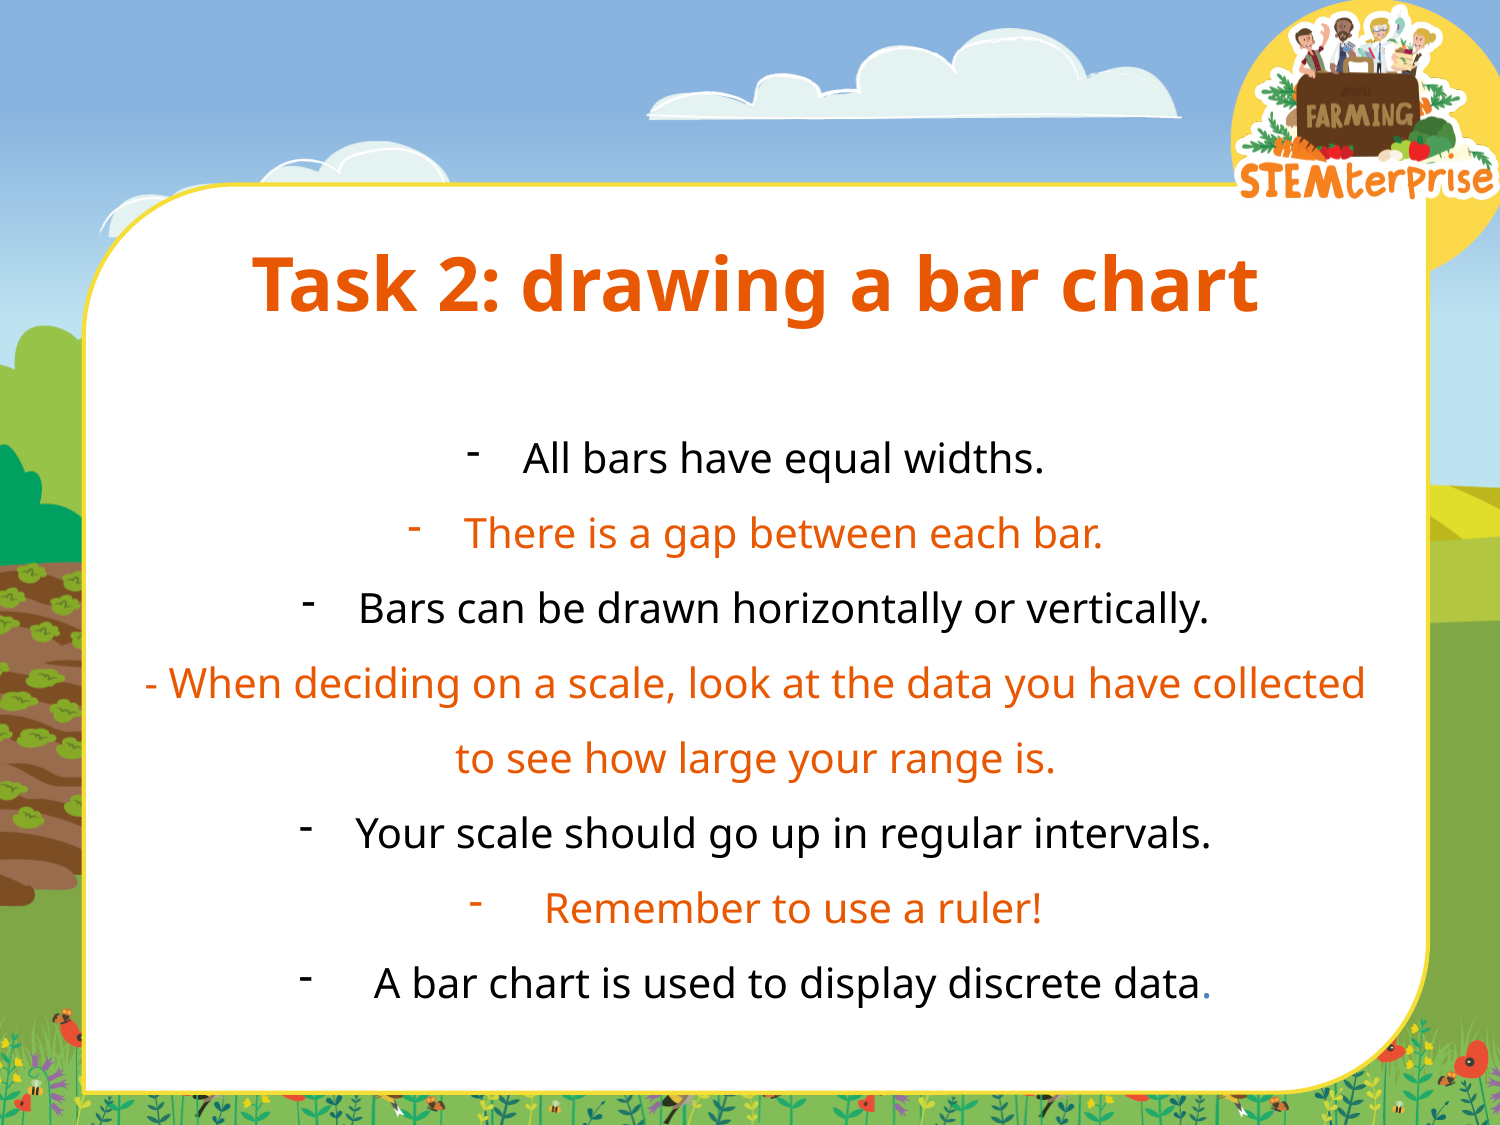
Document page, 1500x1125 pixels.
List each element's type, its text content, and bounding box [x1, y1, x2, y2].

text_box [81, 230, 1381, 1095]
picture [0, 0, 1500, 1125]
text_box [124, 182, 1431, 1047]
text_box Task 2: drawing a bar chart All bars have equal widths. There is a gap between each bar. Bars can be drawn horizontally or vertically. - When deciding on a scale, look at the data you have collected to see how large your range is. Your scale should go up in regular intervals. Remember to use a ruler! A bar chart is used to display discrete data. [123, 229, 1388, 1054]
